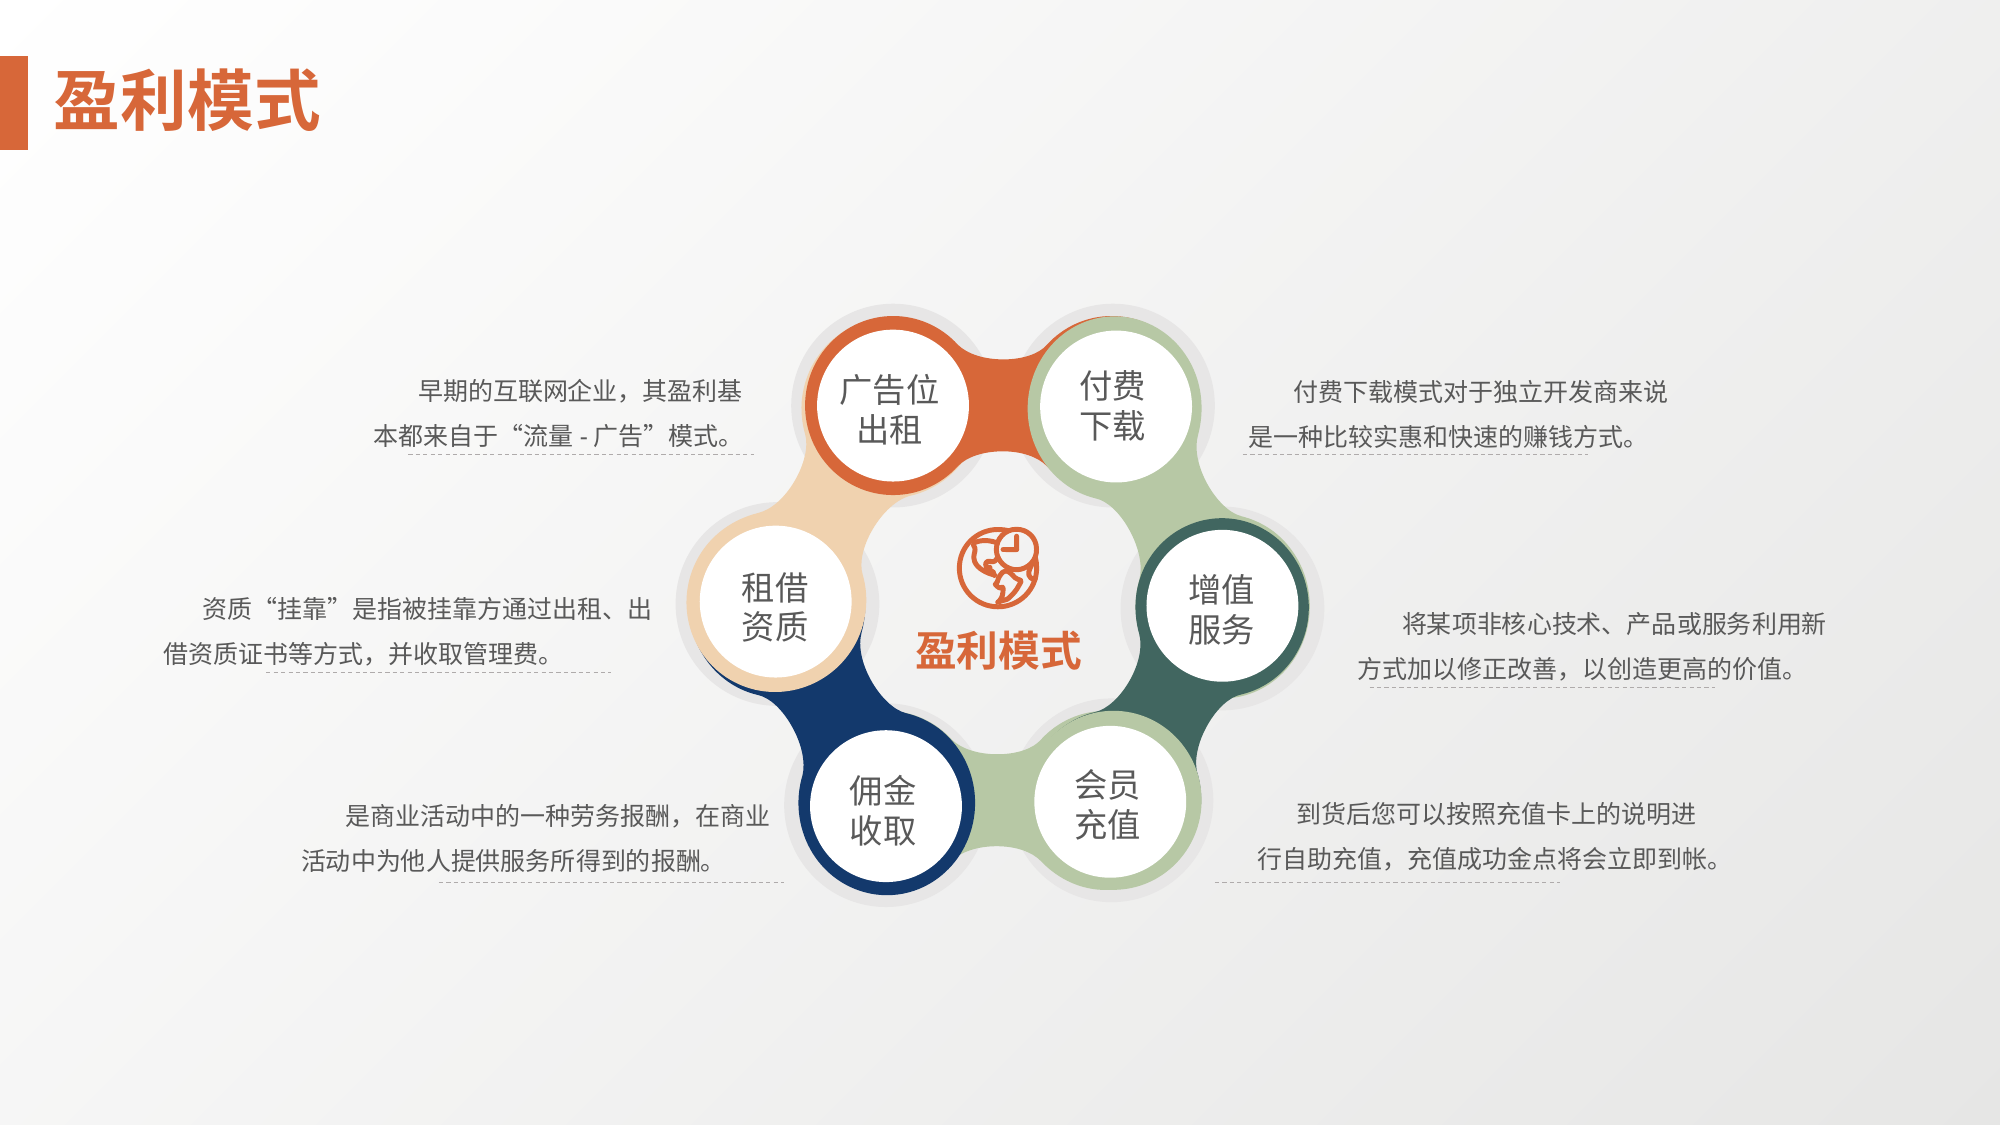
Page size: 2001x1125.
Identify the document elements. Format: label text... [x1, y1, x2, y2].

text_box [0, 55, 29, 151]
text_box 盈利模式 [3, 51, 372, 147]
text_box 是商业活动中的一种劳务报酬，在商业活动中为他人提供服务所得到的报酬。 [286, 777, 675, 883]
text_box 将某项非核心技术、产品或服务利用新方式加以修正改善，以创造更高的价值。 [1342, 586, 1863, 692]
text_box 早期的互联网企业，其盈利基本都来自于“流量-广告”模式。 [358, 353, 675, 458]
text_box 资质“挂靠”是指被挂靠方通过出租、出借资质证书等方式，并收取管理费。 [149, 571, 672, 676]
text_box 付费下载模式对于独立开发商来说是一种比较实惠和快速的赚钱方式。 [1325, 354, 1691, 460]
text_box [675, 300, 1325, 909]
text_box 到货后您可以按照充值卡上的说明进行自助充值，充值成功金点将会立即到帐。 [1325, 776, 1732, 882]
